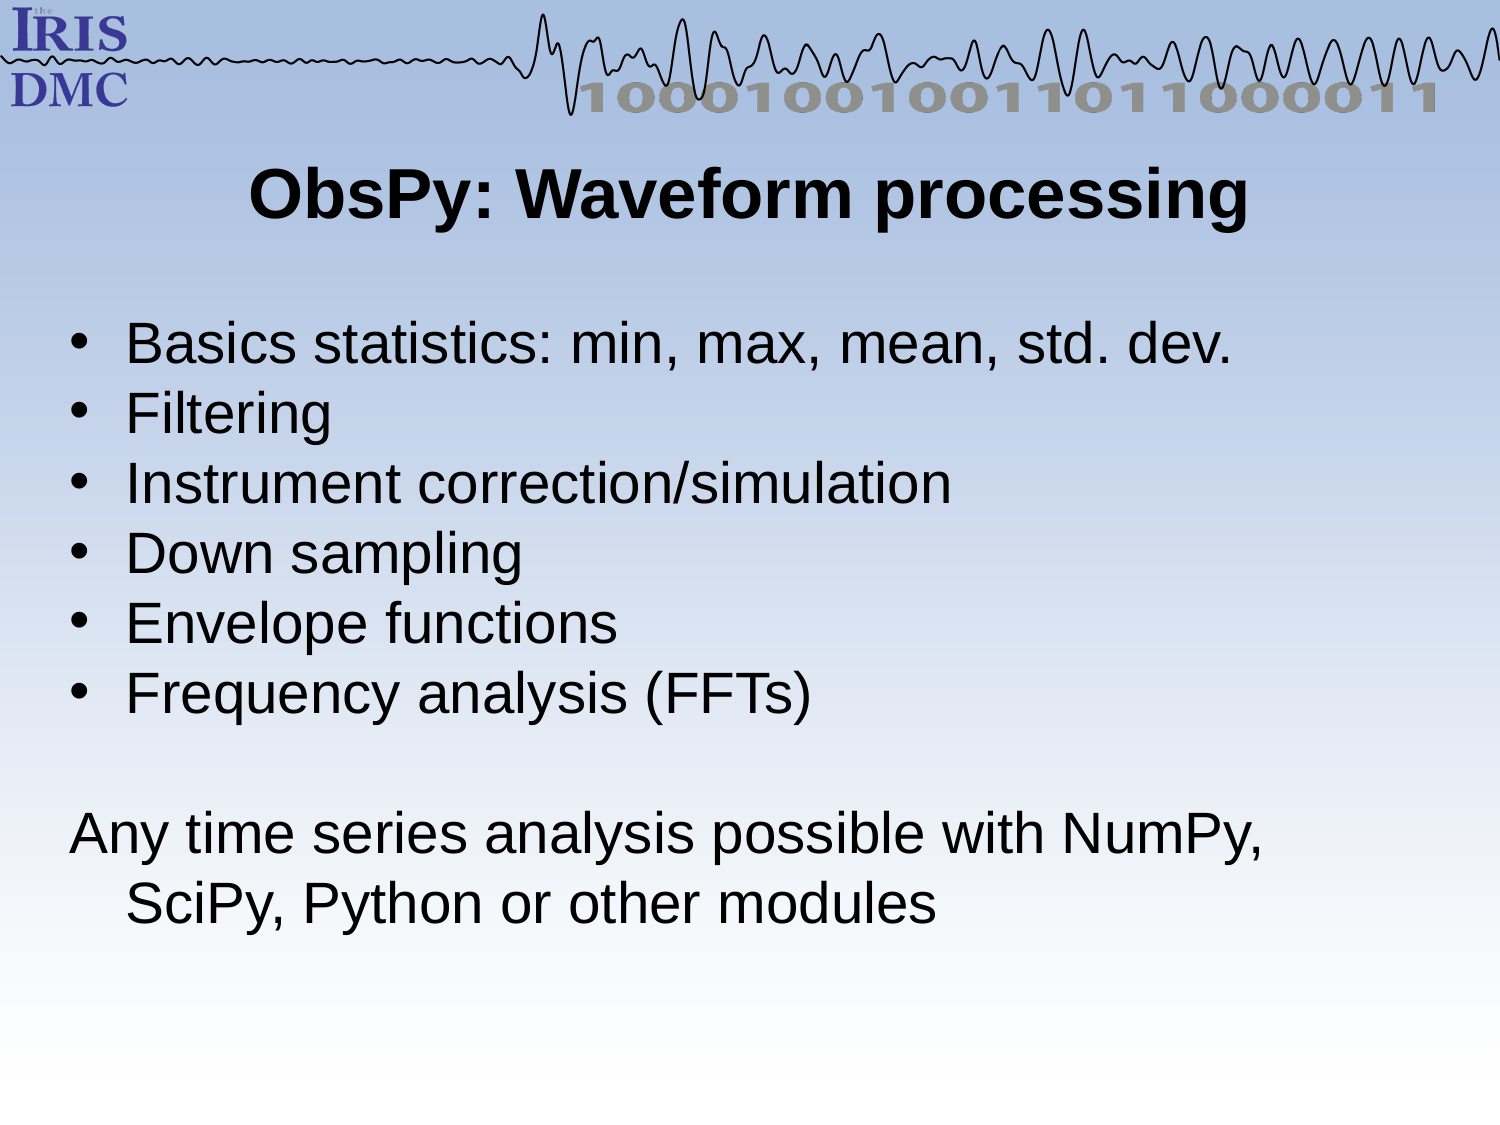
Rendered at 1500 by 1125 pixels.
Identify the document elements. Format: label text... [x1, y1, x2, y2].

title ObsPy: Waveform processing [0, 127, 1500, 253]
picture [0, 253, 1500, 1125]
list Basics statistics: min, max, mean, std. dev. Filtering Instrument correction/simulation Down sampling Envelope functions Frequency analysis (FFTs) Any time series analysis possible with NumPy, SciPy, Python or other modules [54, 297, 1453, 1075]
picture [0, 0, 1500, 127]
